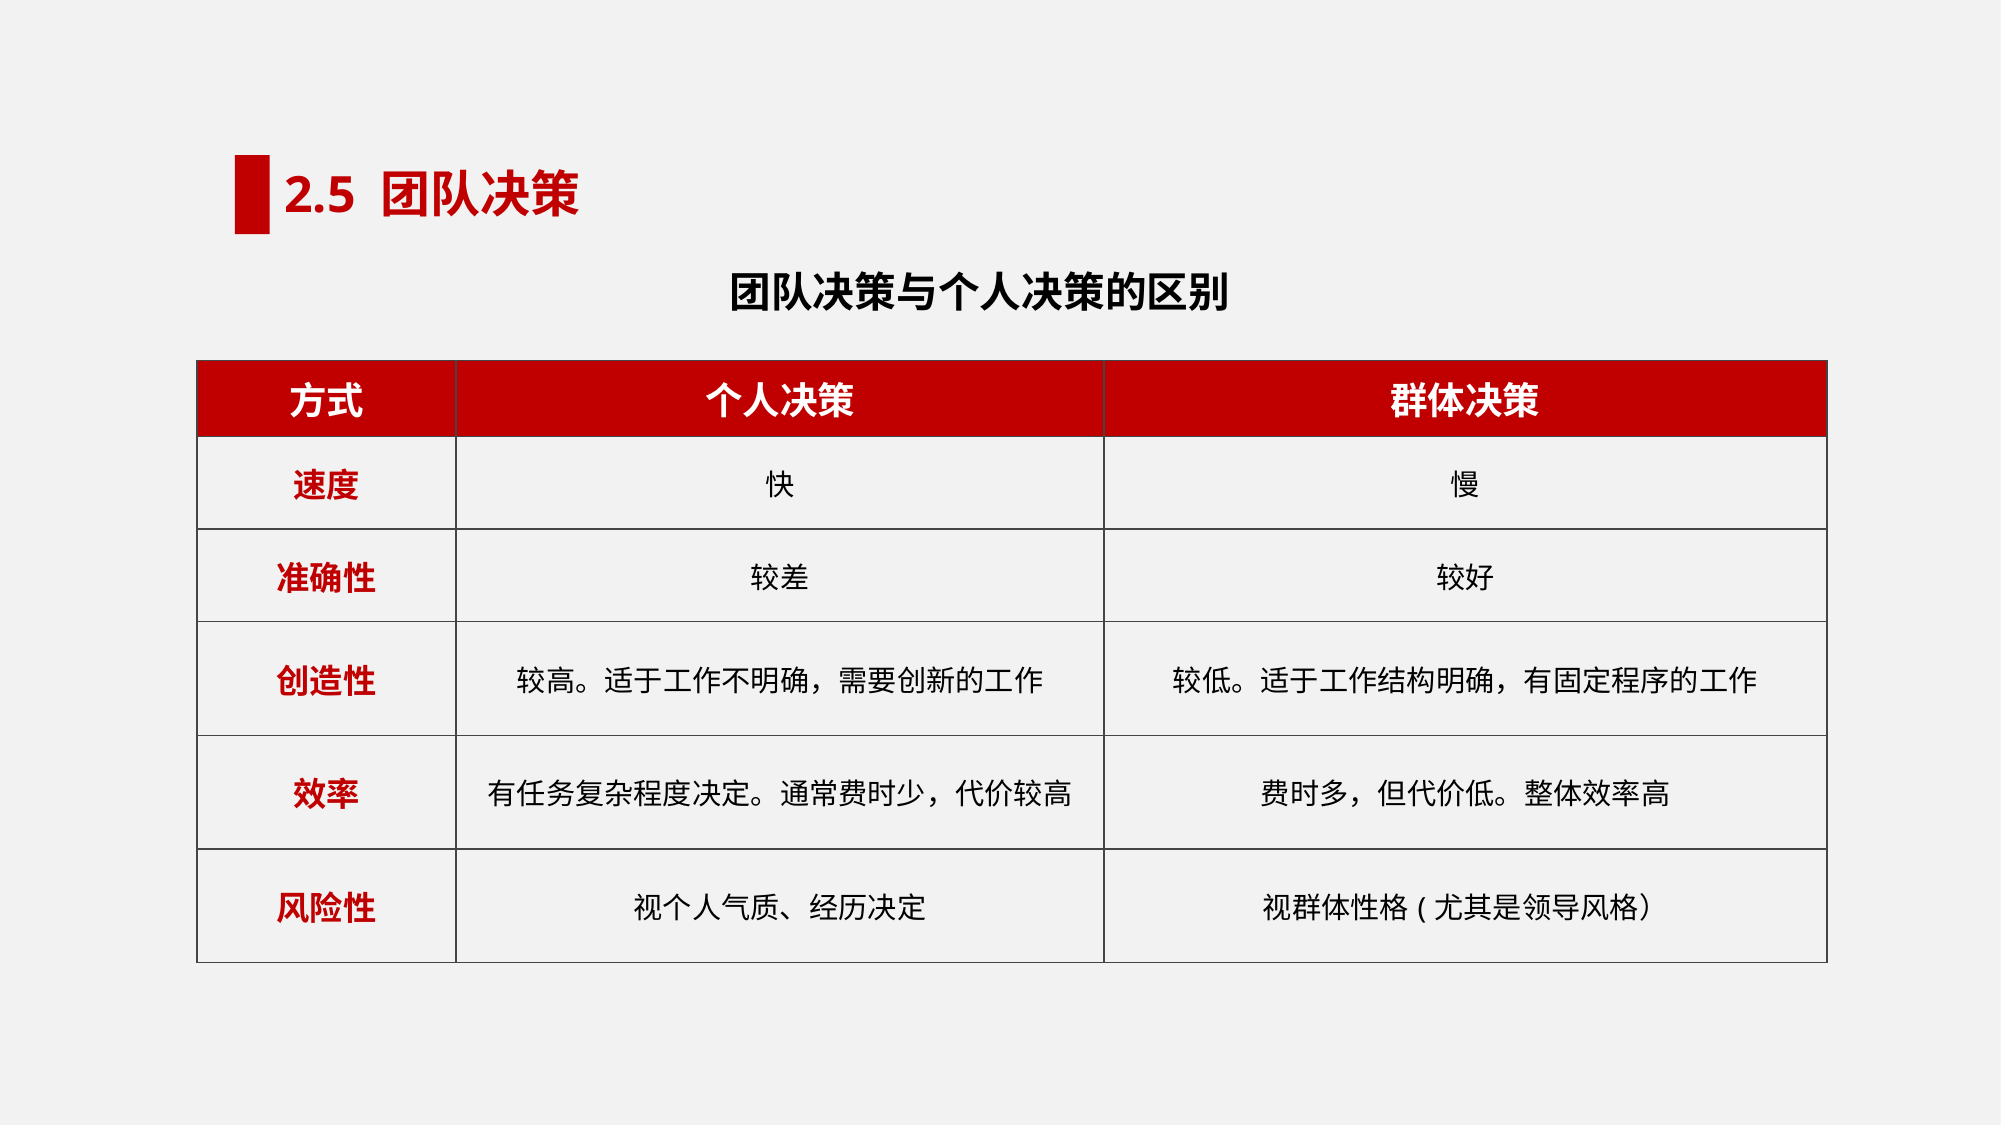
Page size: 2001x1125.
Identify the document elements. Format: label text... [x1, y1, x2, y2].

table_header 方式 [198, 361, 455, 436]
table_cell 慢 [1105, 437, 1826, 528]
table_cell 效率 [198, 736, 455, 848]
table_cell 较低。适于工作结构明确，有固定程序的工作 [1105, 622, 1826, 735]
table_cell 准确性 [198, 530, 455, 621]
table_cell 视群体性格(尤其是领导风格） [1105, 850, 1826, 962]
table_cell 风险性 [198, 850, 455, 962]
table_cell 速度 [198, 437, 455, 528]
table_cell 较好 [1105, 530, 1826, 621]
table_cell 视个人气质、经历决定 [457, 850, 1103, 962]
table_cell 快 [457, 437, 1103, 528]
table_cell 创造性 [198, 622, 455, 735]
table_header 群体决策 [1105, 361, 1826, 436]
table_cell 费时多，但代价低。整体效率高 [1105, 736, 1826, 848]
table_cell 较差 [457, 530, 1103, 621]
text_box 2.5 团队决策 [270, 155, 1038, 230]
table_header 个人决策 [457, 361, 1103, 436]
text_box [234, 155, 270, 235]
table_cell 较高。适于工作不明确，需要创新的工作 [457, 622, 1103, 735]
text_box 团队决策与个人决策的区别 [634, 258, 1326, 324]
table_cell 有任务复杂程度决定。通常费时少，代价较高 [457, 736, 1103, 848]
